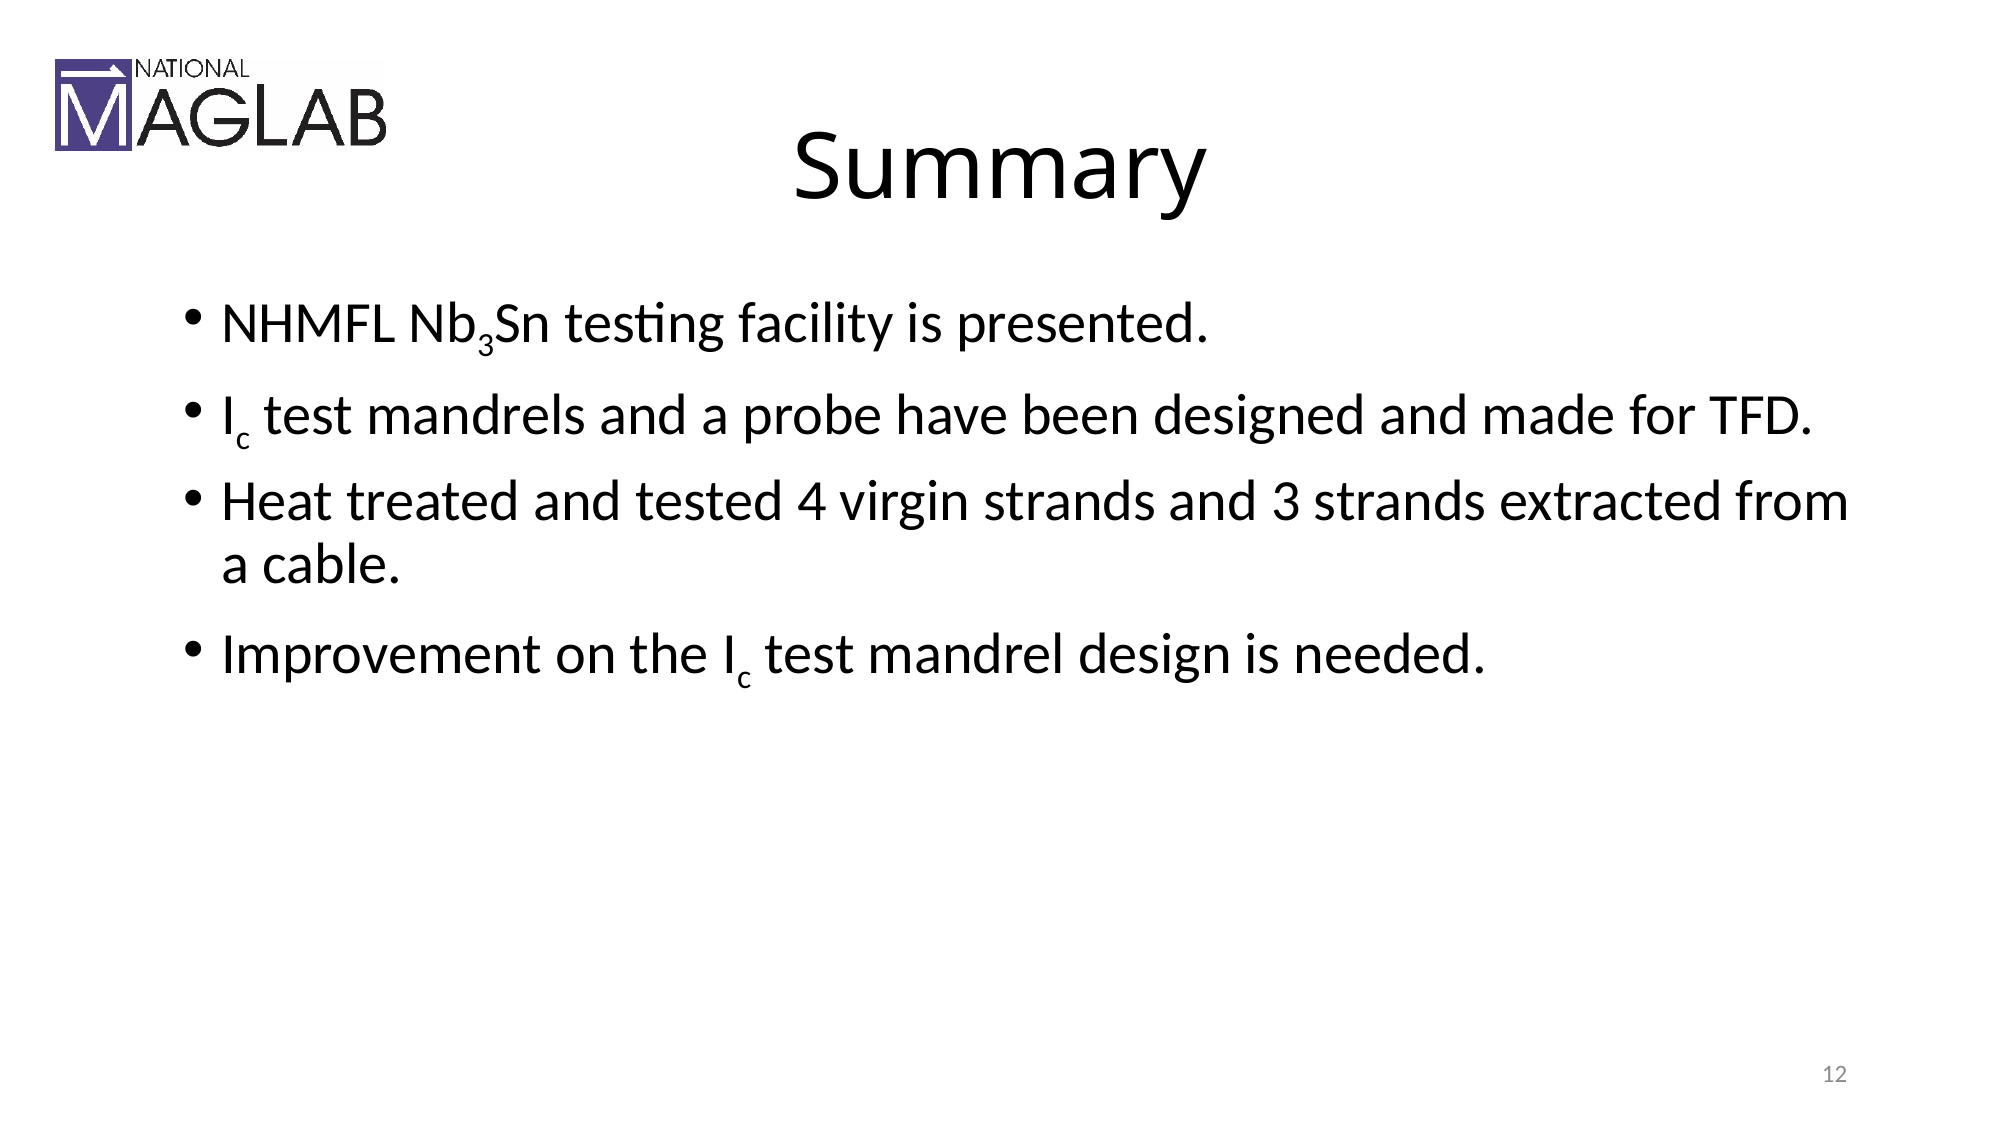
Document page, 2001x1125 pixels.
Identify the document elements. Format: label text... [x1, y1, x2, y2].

slide_number 12 [1412, 1042, 1863, 1103]
list NHMFL Nb3Sn testing facility is presented. Ic test mandrels and a probe have been designed and made for TFD. Heat treated and tested 4 virgin strands and 3 strands extracted from a cable. Improvement on the Ic test mandrel design is needed. [168, 277, 1894, 992]
title Summary [137, 59, 1863, 278]
picture [55, 59, 386, 151]
